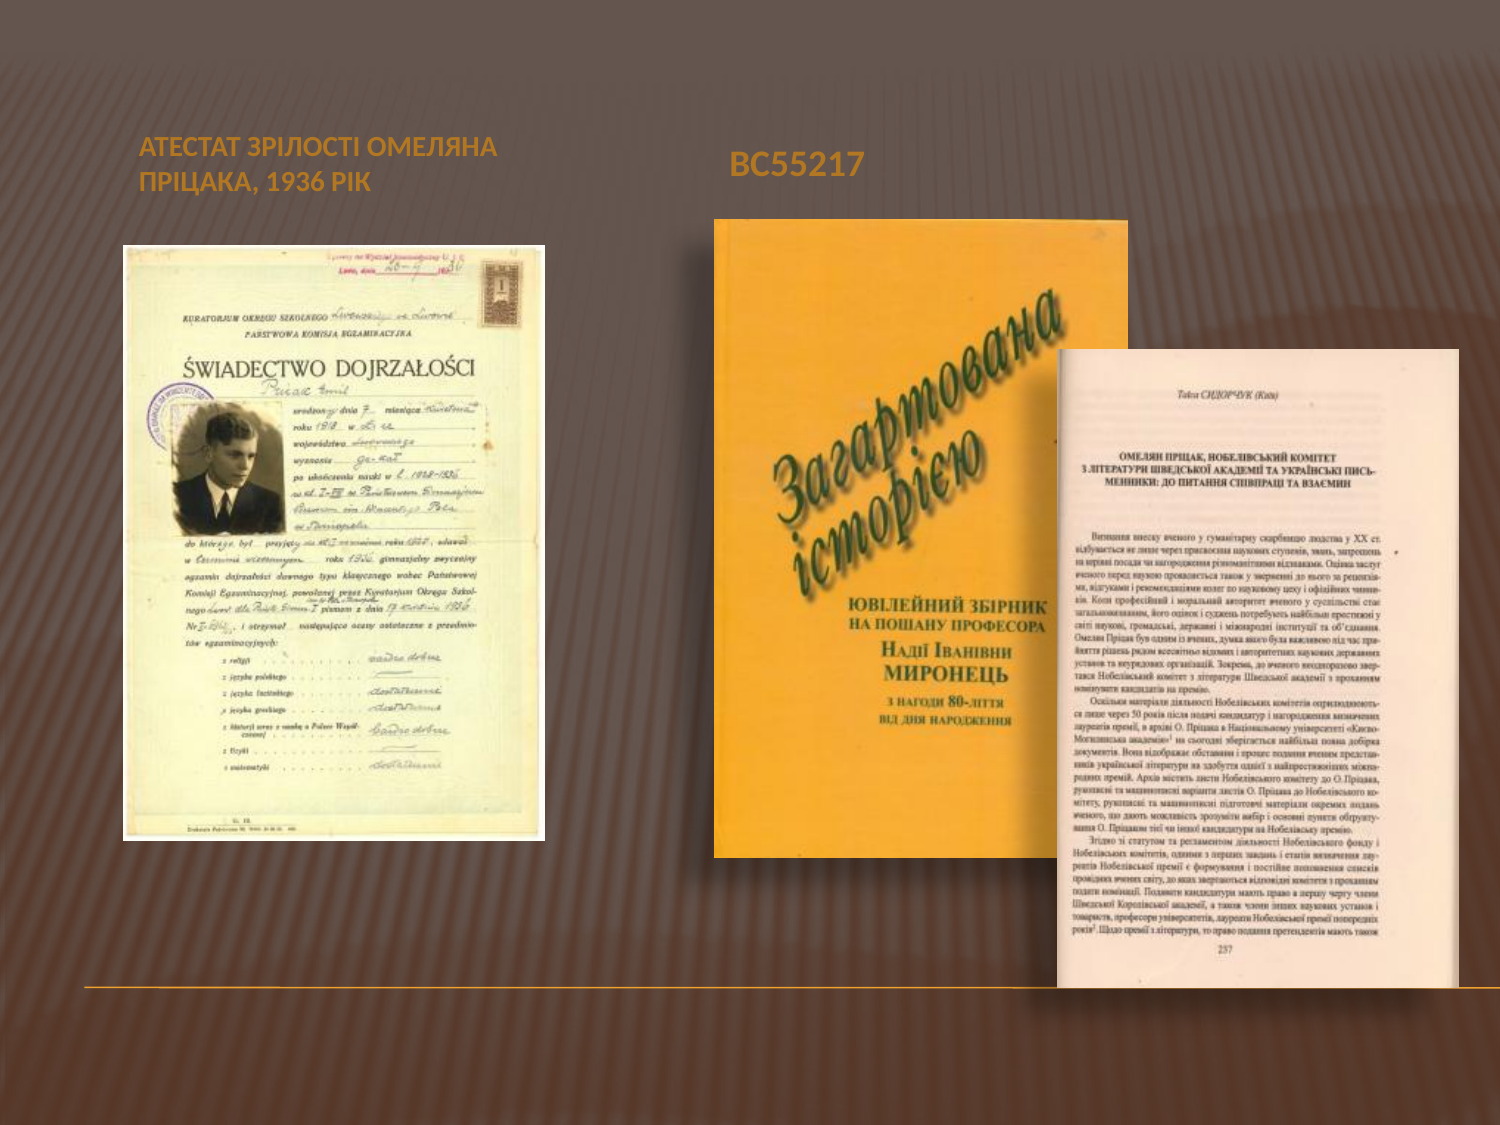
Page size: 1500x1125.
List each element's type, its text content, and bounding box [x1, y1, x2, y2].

list Атестат зрілості Омеляна Пріцака, 1936 рік [123, 109, 550, 215]
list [1056, 349, 1460, 989]
picture [714, 219, 1129, 859]
list ВС55217 [714, 109, 1128, 215]
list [123, 245, 545, 842]
